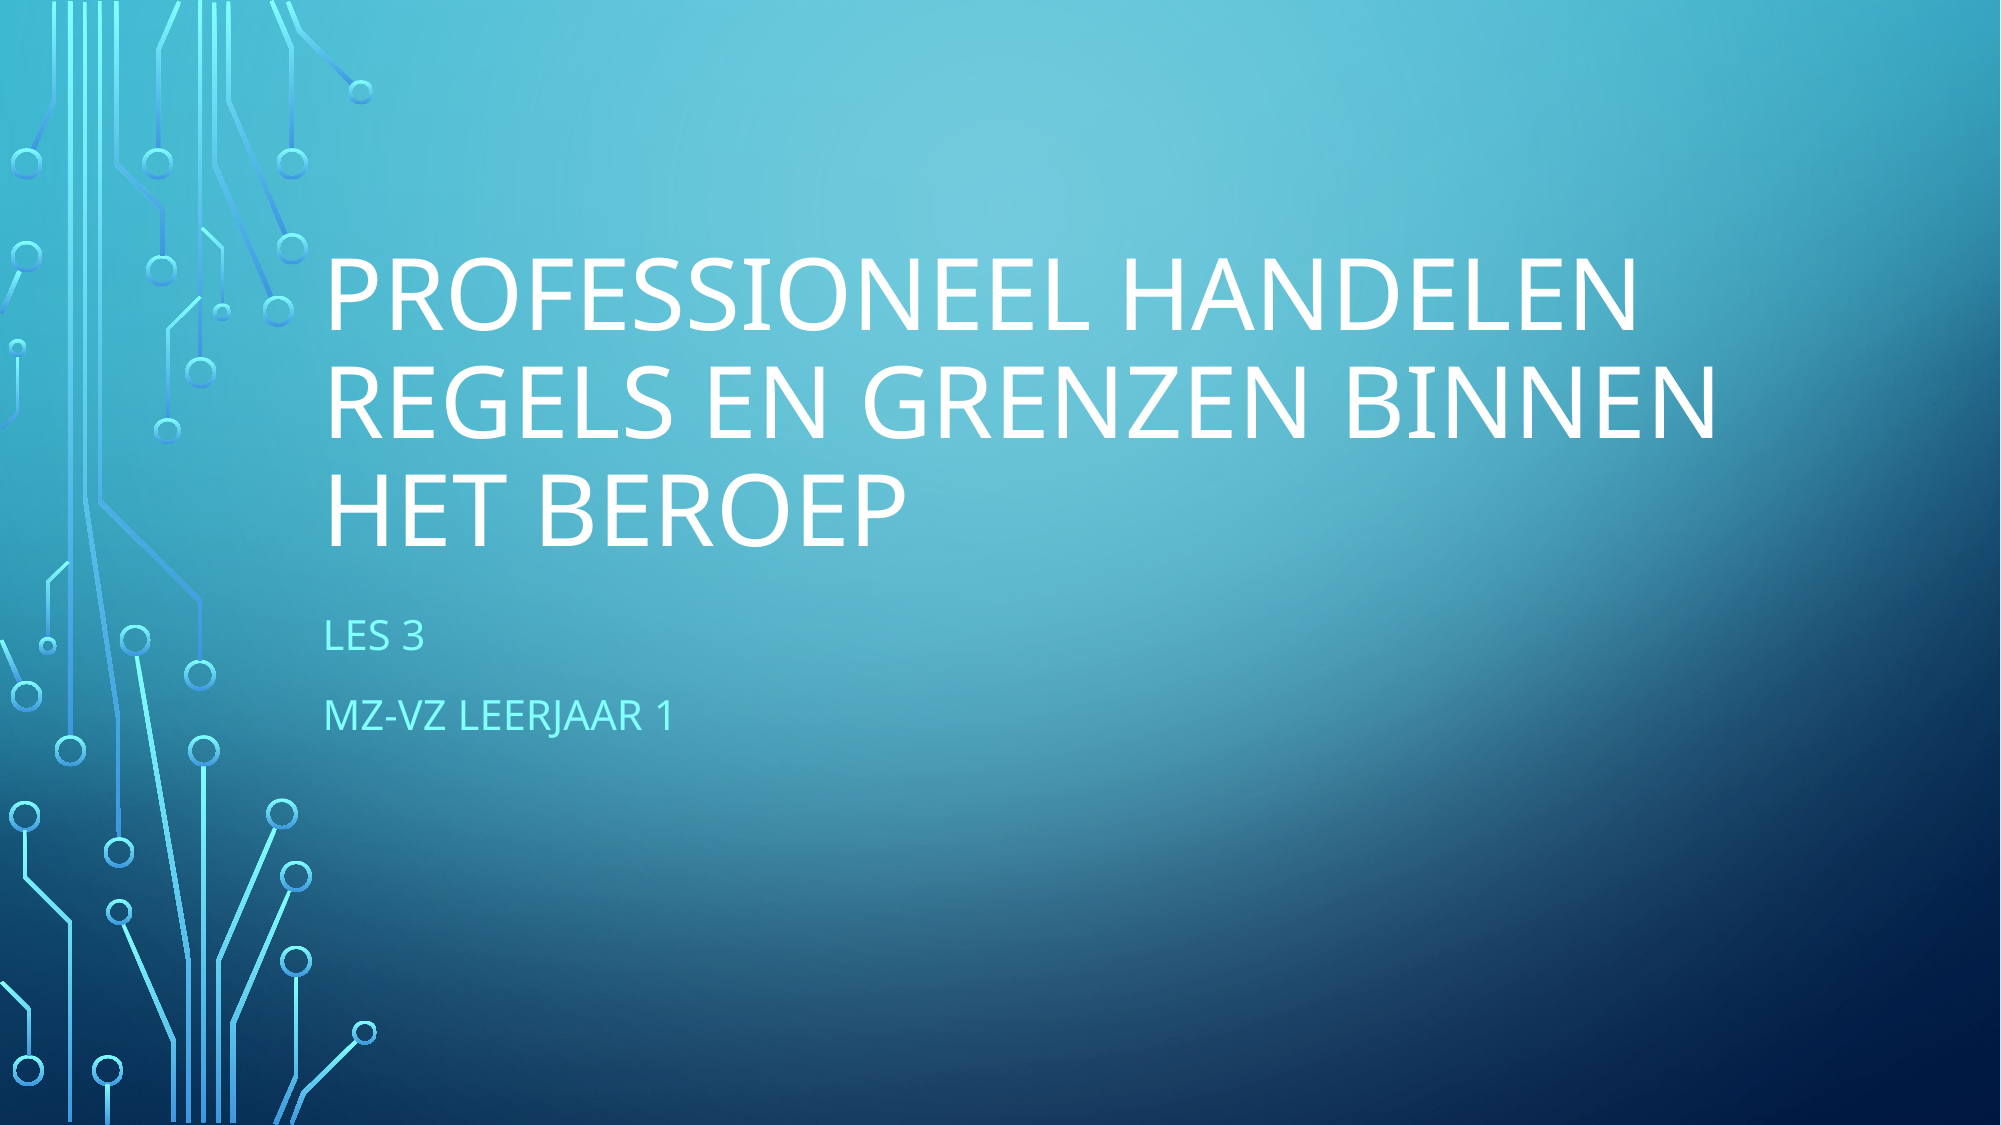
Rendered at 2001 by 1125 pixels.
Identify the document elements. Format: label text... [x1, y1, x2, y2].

subtitle Les 3 Mz-vz leerjaar 1 [307, 590, 1750, 863]
title Professioneel handelen regels en grenzen binnen het beroep [307, 184, 1750, 576]
